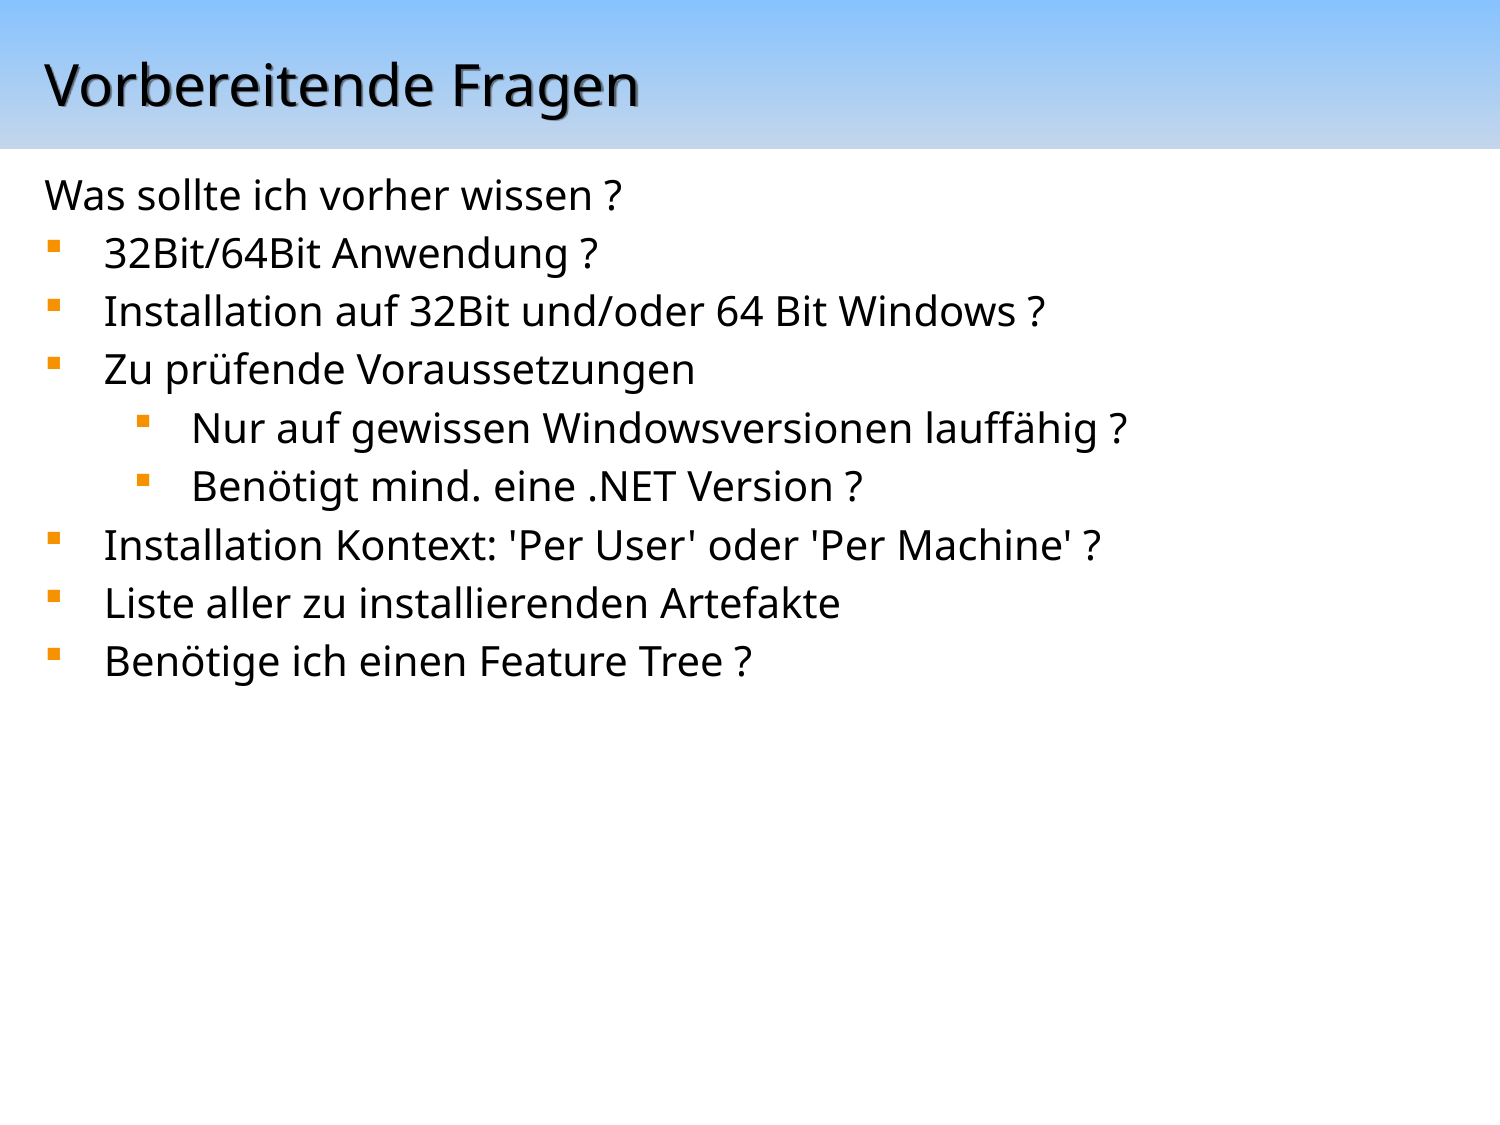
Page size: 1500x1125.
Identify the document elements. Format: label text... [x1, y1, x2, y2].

title Vorbereitende Fragen [29, 29, 1471, 138]
list Was sollte ich vorher wissen ? 32Bit/64Bit Anwendung ? Installation auf 32Bit und/oder 64 Bit Windows ? Zu prüfende Voraussetzungen Nur auf gewissen Windowsversionen lauffähig ? Benötigt mind. eine .NET Version ? Installation Kontext: 'Per User' oder 'Per Machine' ? Liste aller zu installierenden Artefakte Benötige ich einen Feature Tree ? [29, 160, 1471, 1125]
